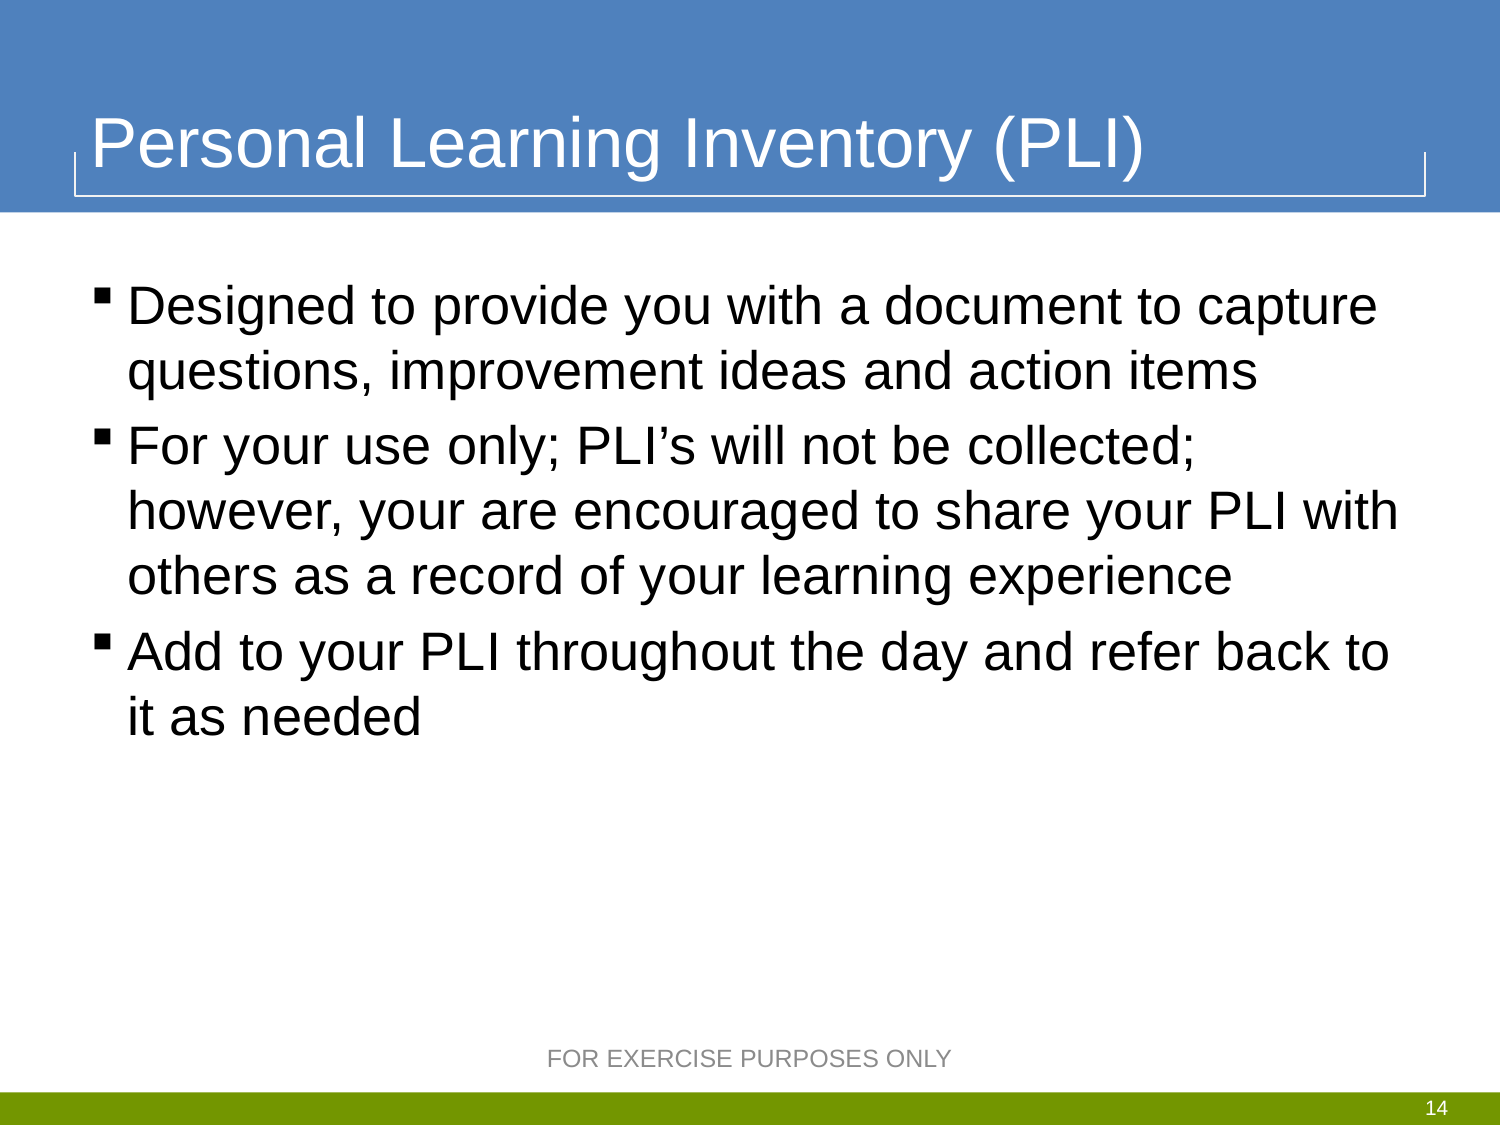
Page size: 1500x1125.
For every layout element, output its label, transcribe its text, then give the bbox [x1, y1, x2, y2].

list Designed to provide you with a document to capture questions, improvement ideas and action items For your use only; PLI’s will not be collected; however, your are encouraged to share your PLI with others as a record of your learning experience Add to your PLI throughout the day and refer back to it as needed [74, 262, 1426, 1006]
footer FOR EXERCISE PURPOSES ONLY [512, 1042, 988, 1103]
title Personal Learning Inventory (PLI) [74, 44, 1426, 233]
